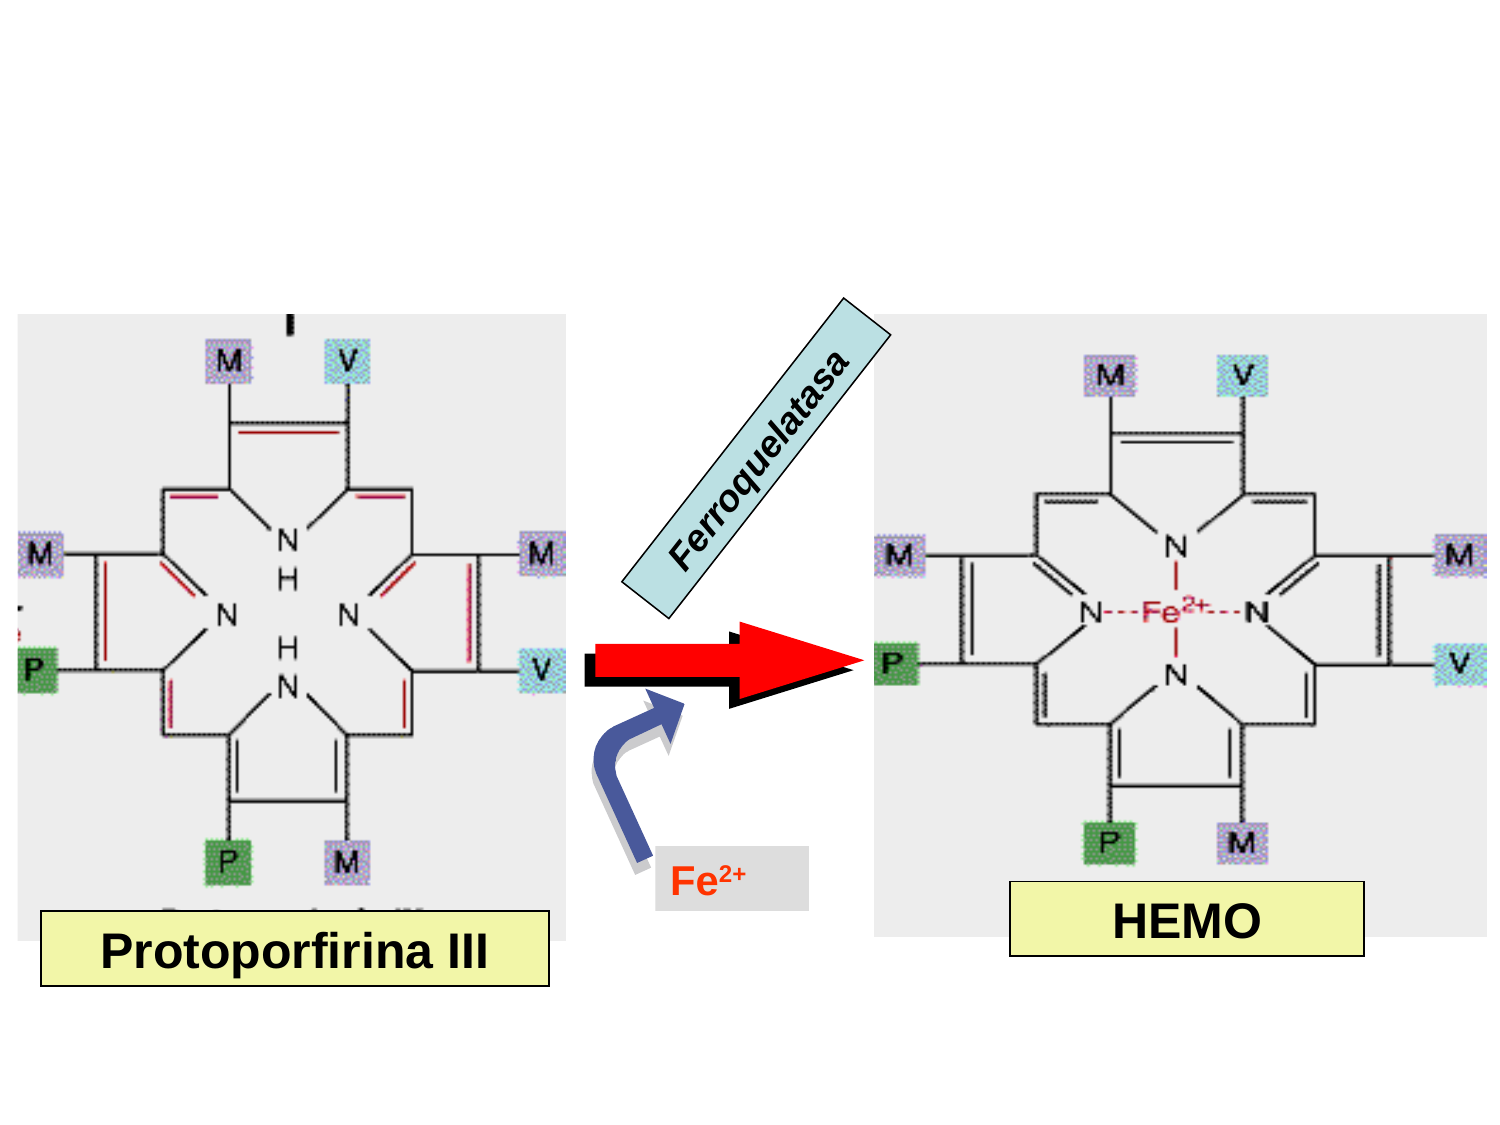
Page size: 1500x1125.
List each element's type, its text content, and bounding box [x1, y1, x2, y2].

text_box Ferroquelatasa [621, 298, 869, 619]
text_box HEMO [1009, 946, 1365, 957]
picture [873, 314, 1500, 938]
picture [17, 314, 865, 941]
text_box Fe2+ [655, 846, 809, 911]
text_box Protoporfirina III [41, 949, 550, 986]
